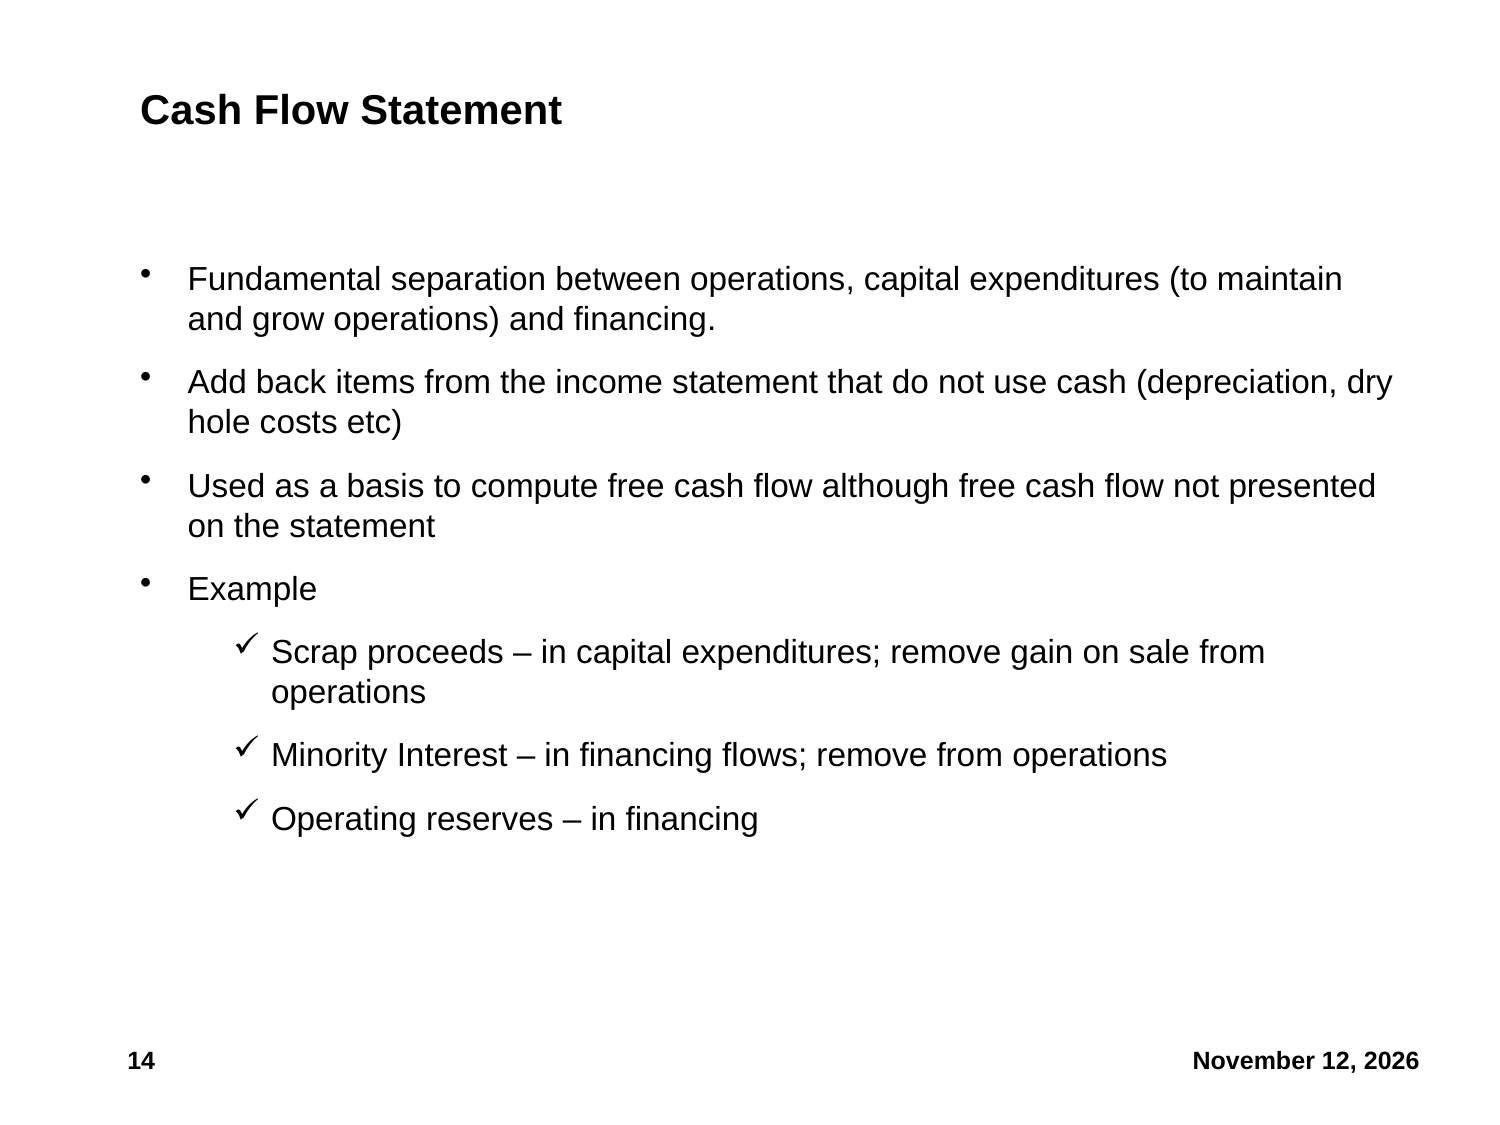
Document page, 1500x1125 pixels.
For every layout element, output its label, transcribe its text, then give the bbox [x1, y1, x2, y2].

title Cash Flow Statement [124, 74, 1376, 226]
list Fundamental separation between operations, capital expenditures (to maintain and grow operations) and financing. Add back items from the income statement that do not use cash (depreciation, dry hole costs etc) Used as a basis to compute free cash flow although free cash flow not presented on the statement Example Scrap proceeds – in capital expenditures; remove gain on sale from operations Minority Interest – in financing flows; remove from operations Operating reserves – in financing [124, 249, 1413, 1001]
